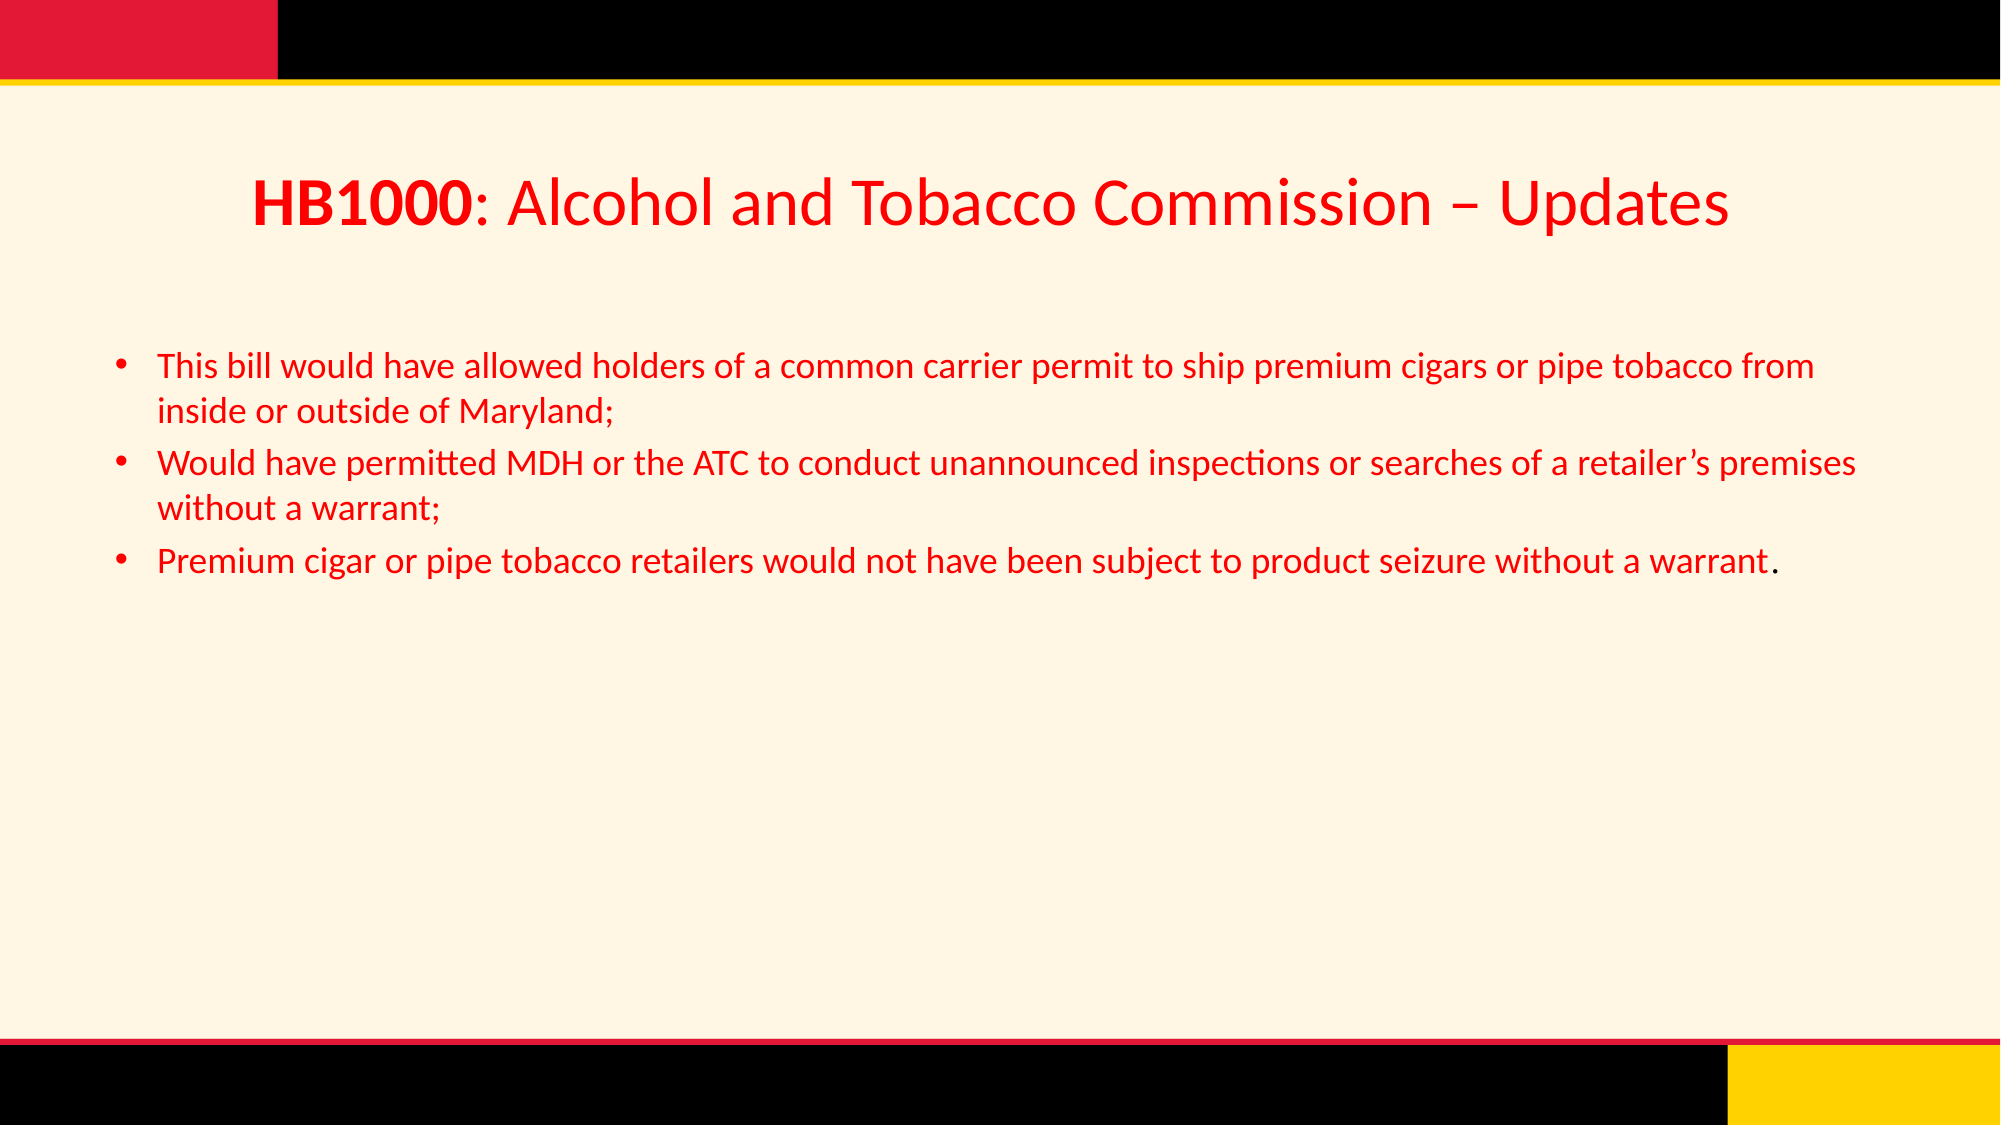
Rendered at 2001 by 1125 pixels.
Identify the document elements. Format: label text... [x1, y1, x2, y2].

picture [0, 0, 2001, 1125]
list This bill would have allowed holders of a common carrier permit to ship premium cigars or pipe tobacco from inside or outside of Maryland; Would have permitted MDH or the ATC to conduct unannounced inspections or searches of a retailer’s premises without a warrant; Premium cigar or pipe tobacco retailers would not have been subject to product seizure without a warrant. [99, 333, 1900, 1005]
title HB1000: Alcohol and Tobacco Commission – Updates [99, 145, 1900, 333]
